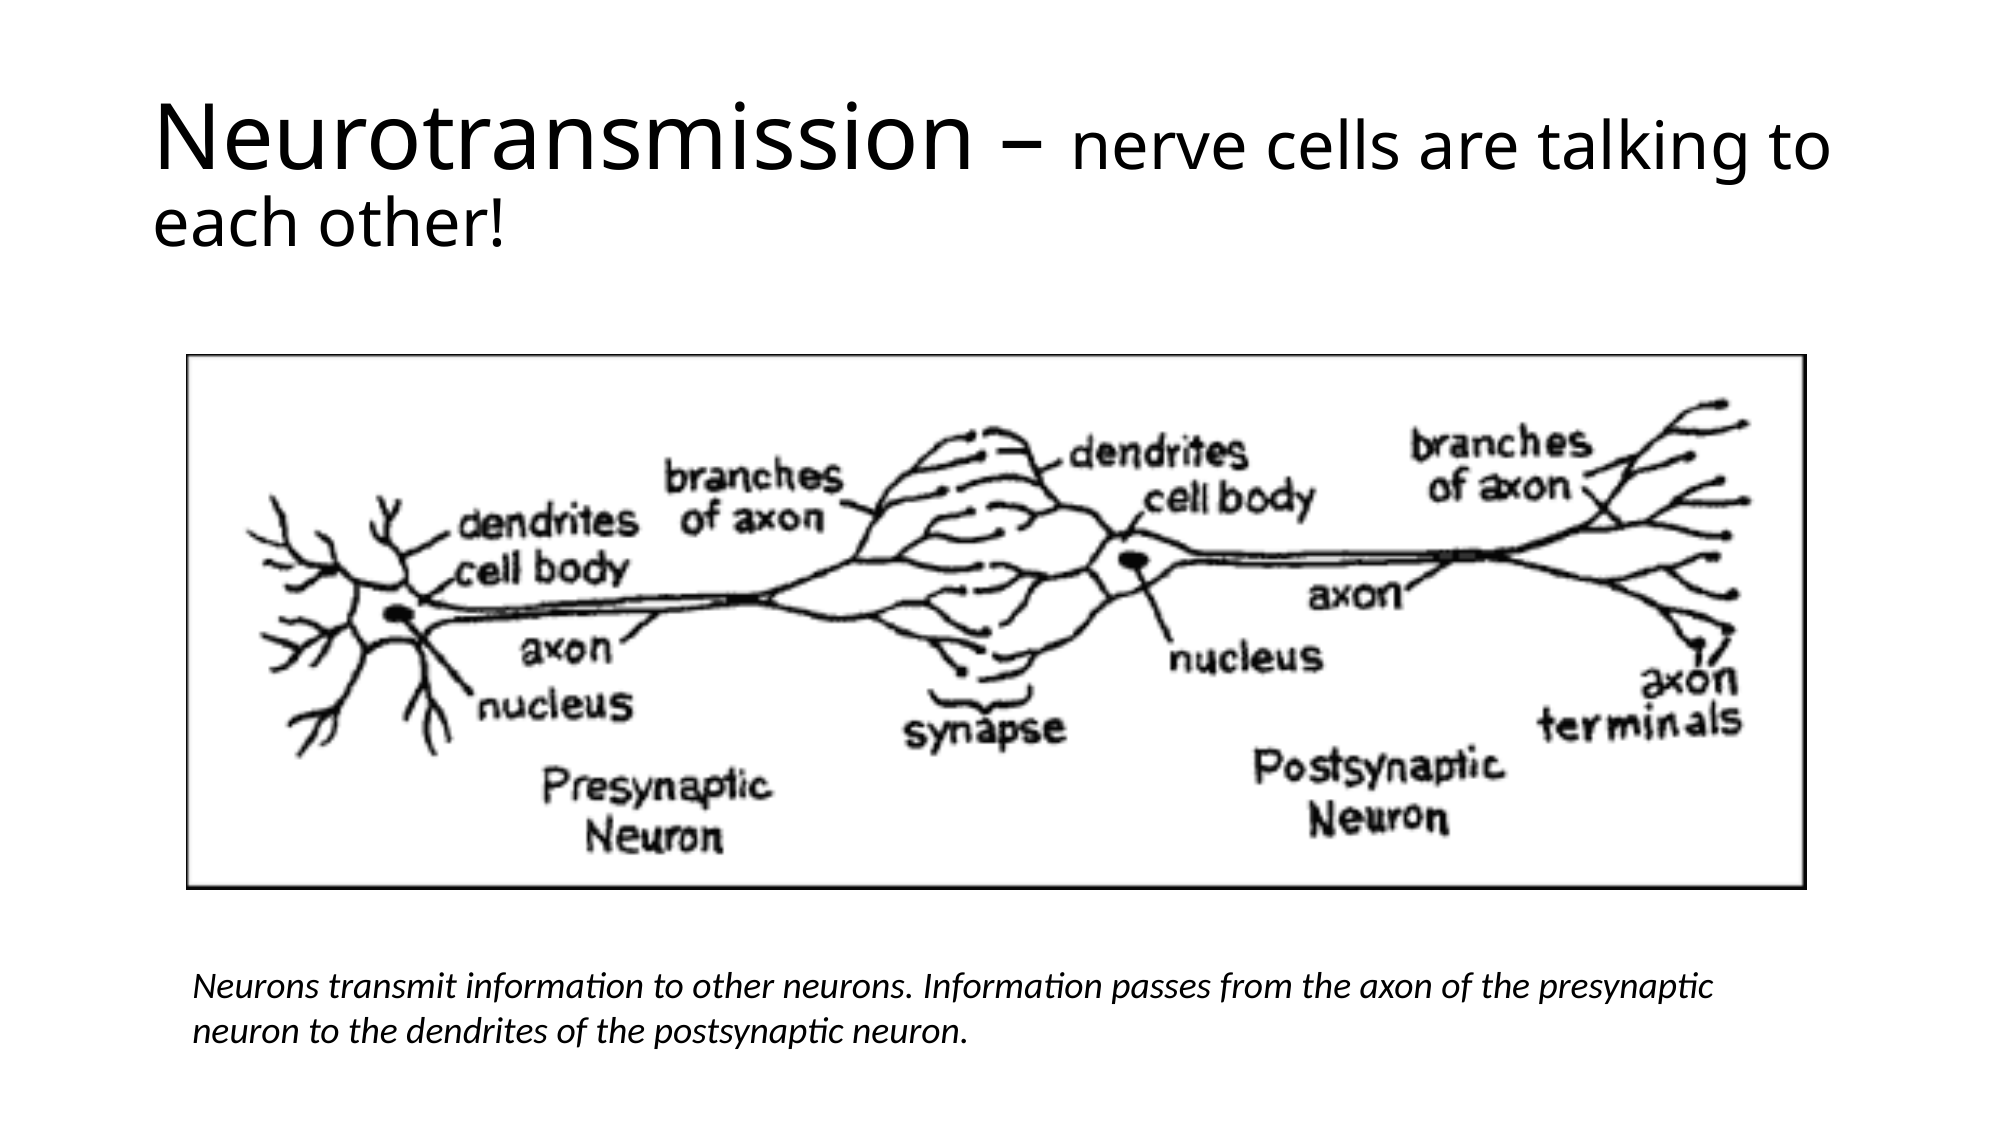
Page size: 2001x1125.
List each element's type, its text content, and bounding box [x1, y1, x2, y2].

text_box Neurons transmit information to other neurons. Information passes from the axon of the presynaptic neuron to the dendrites of the postsynaptic neuron. [177, 953, 1815, 1059]
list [185, 354, 1807, 890]
title Neurotransmission – nerve cells are talking to each other! [137, 59, 1938, 292]
